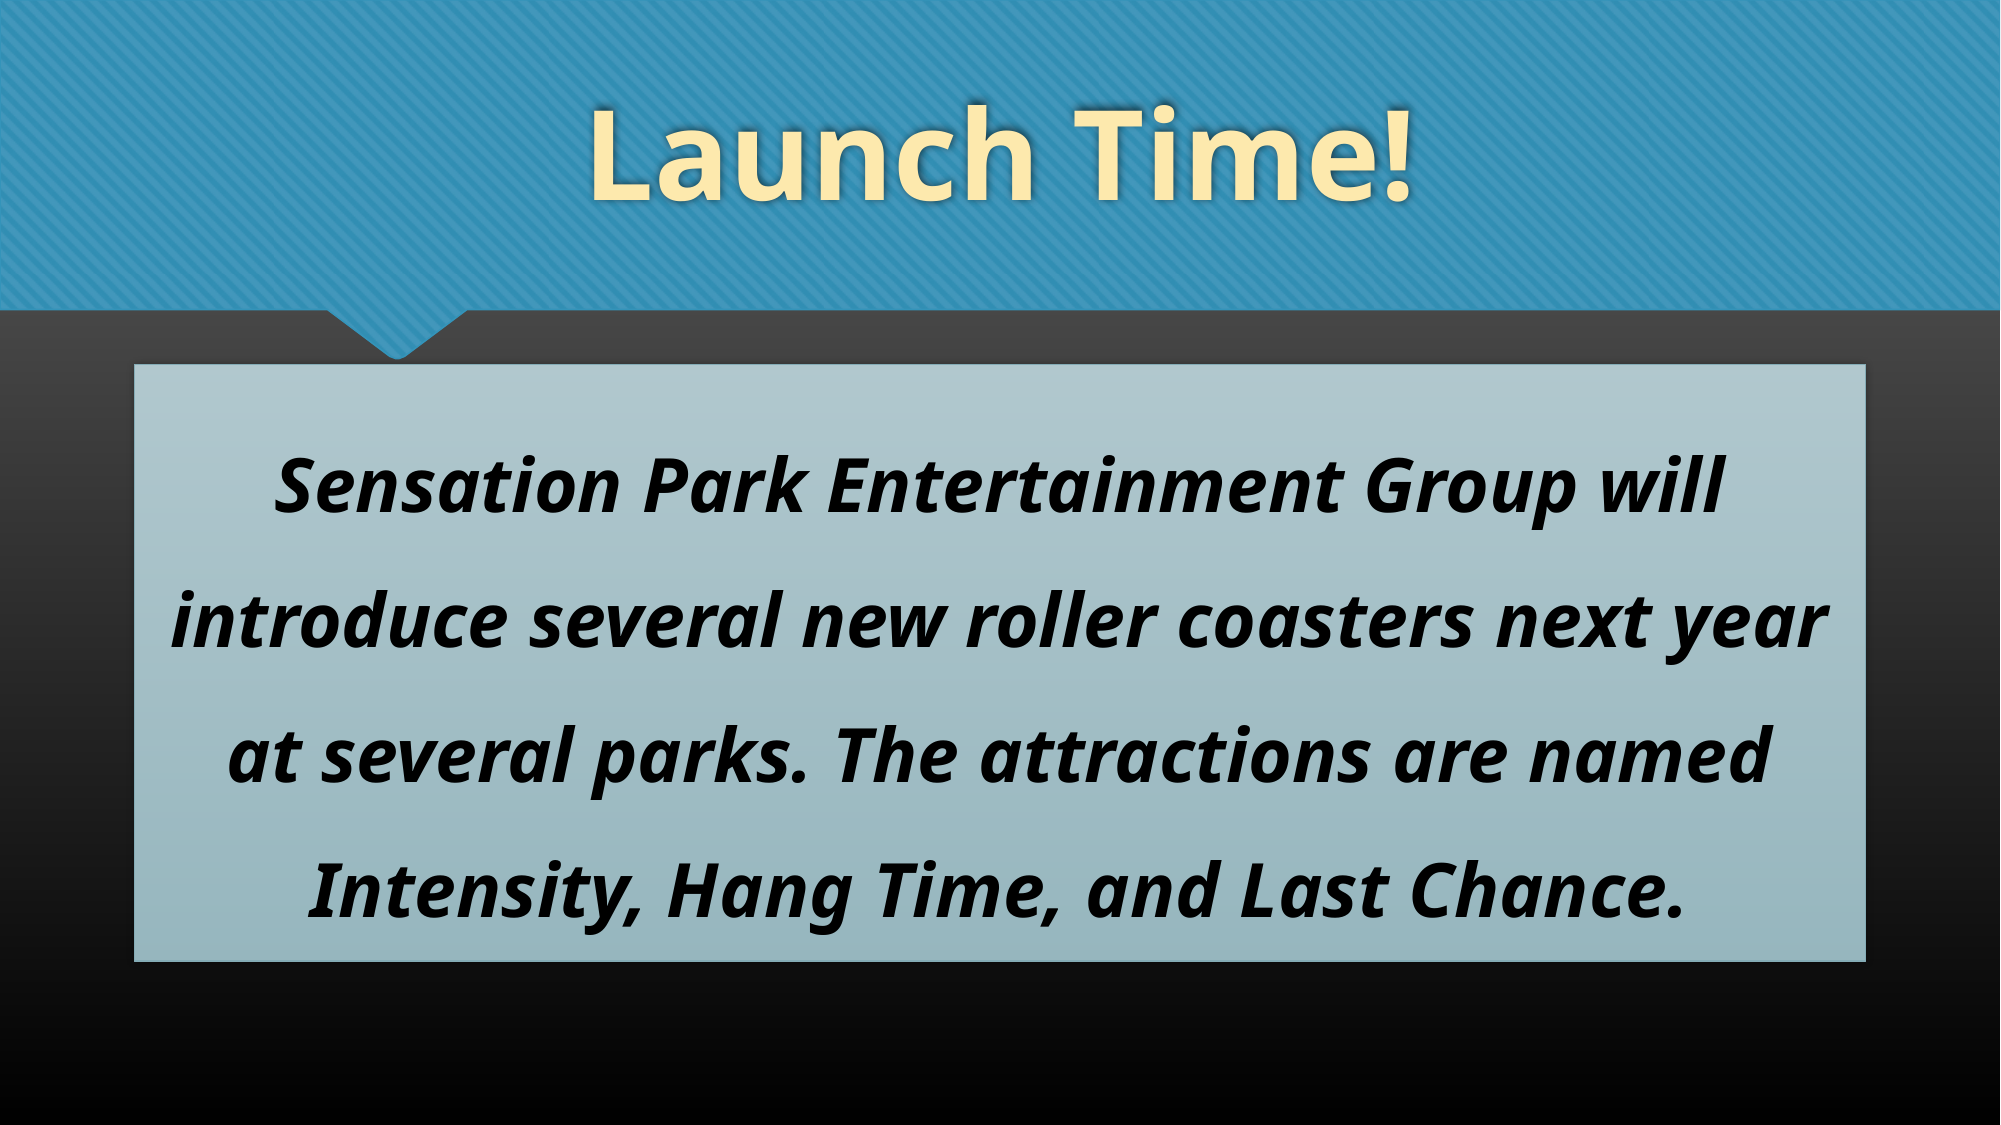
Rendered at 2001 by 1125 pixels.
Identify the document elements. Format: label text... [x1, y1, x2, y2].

title Launch Time! [132, 73, 1868, 233]
list Sensation Park Entertainment Group will introduce several new roller coasters next year at several parks. The attractions are named Intensity, Hang Time, and Last Chance. [134, 364, 1866, 962]
